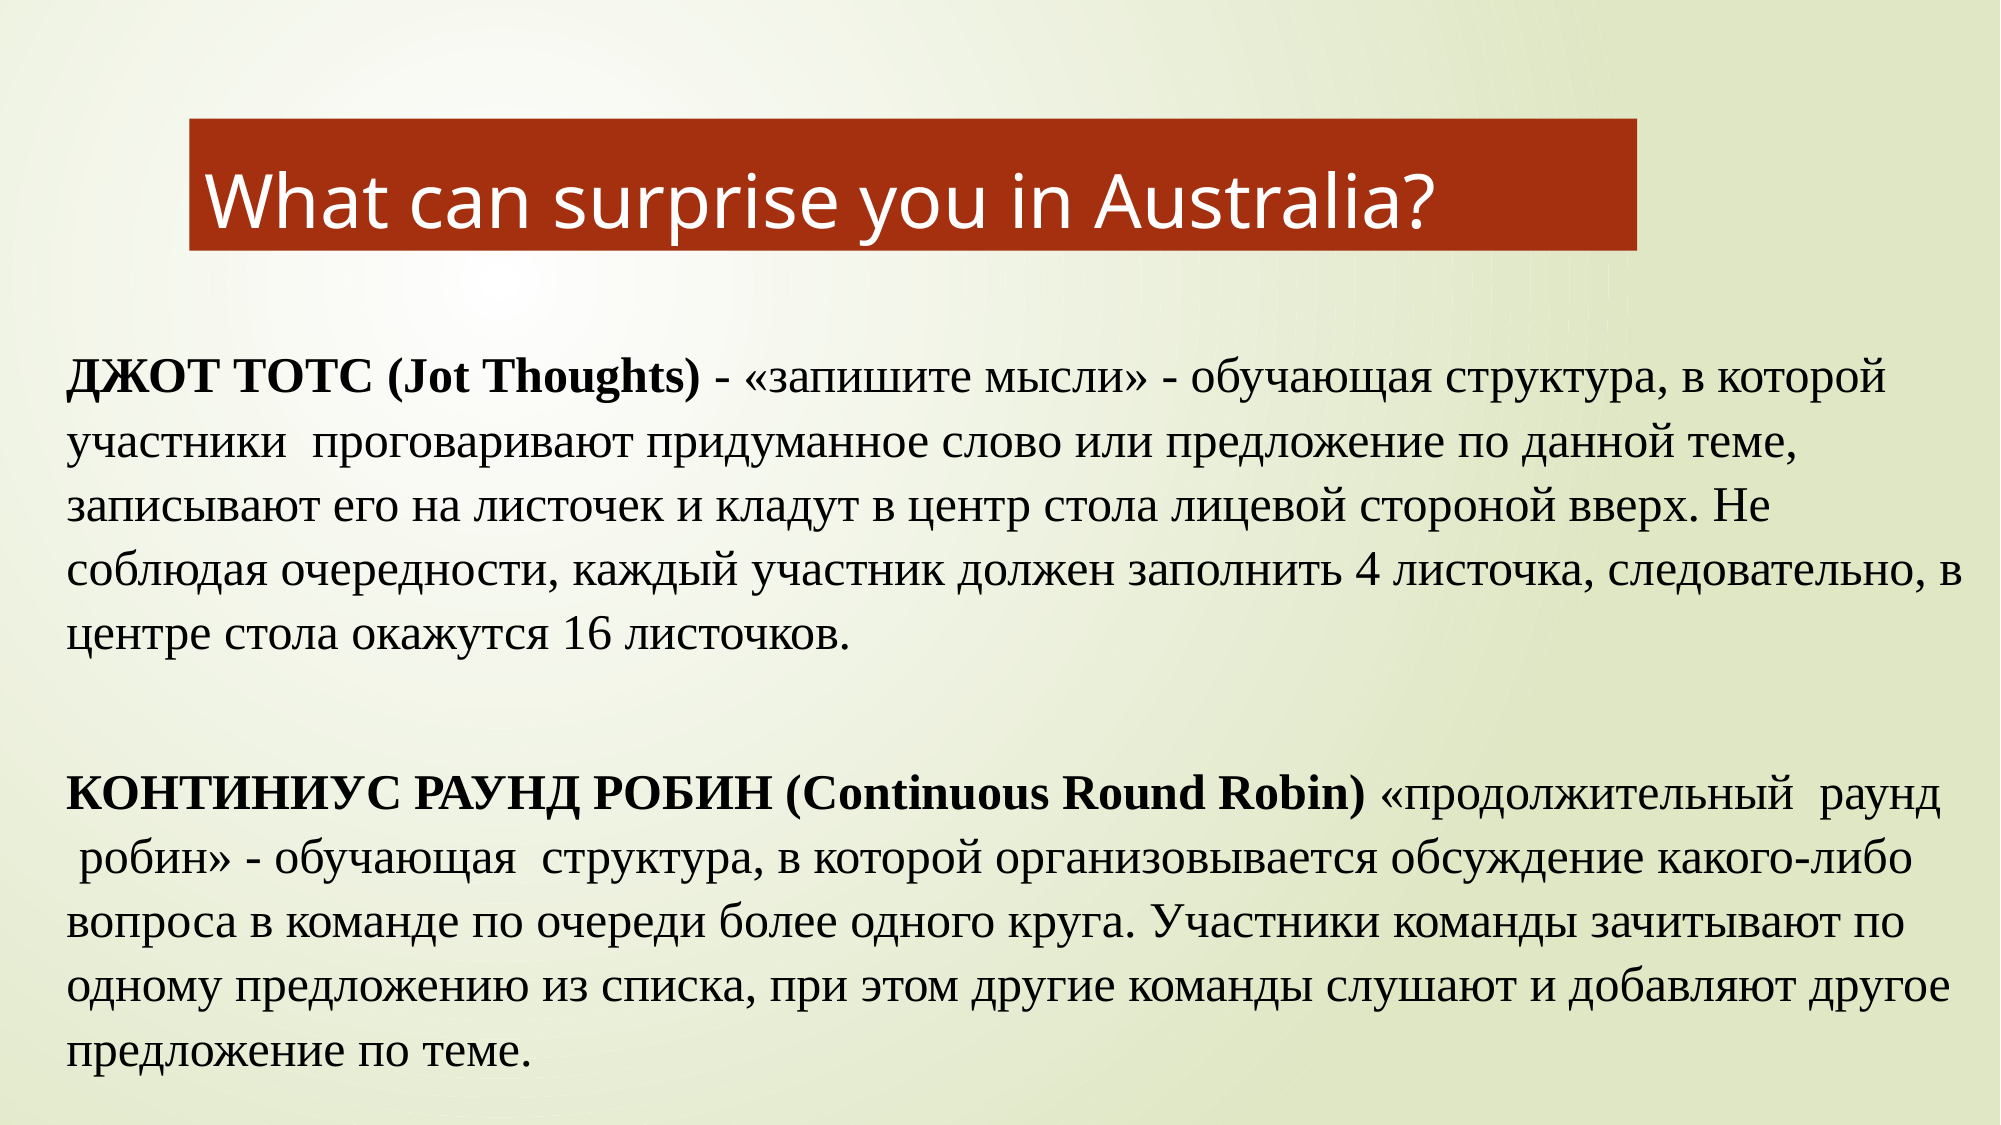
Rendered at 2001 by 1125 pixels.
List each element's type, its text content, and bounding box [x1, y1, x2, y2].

title What can surprise you in Australia? [189, 118, 1638, 251]
text_box ДЖОТ ТОТС (Jot Thoughts) - «запишите мысли» - обучающая структура, в которой участники проговаривают придуманное слово или предложение по данной теме, записывают его на листочек и кладут в центр стола лицевой стороной вверх. Не соблюдая очередности, каждый участник должен заполнить 4 листочка, следовательно, в центре стола окажутся 16 листочков. КОНТИНИУС РАУНД РОБИН (Continuous Round Robin) «продолжительный раунд робин» - обучающая структура, в которой организовывается обсуждение какого-либо вопроса в команде по очереди более одного круга. Участники команды зачитывают по одному предложению из списка, при этом другие команды слушают и добавляют другое предложение по теме. [51, 331, 2000, 1125]
